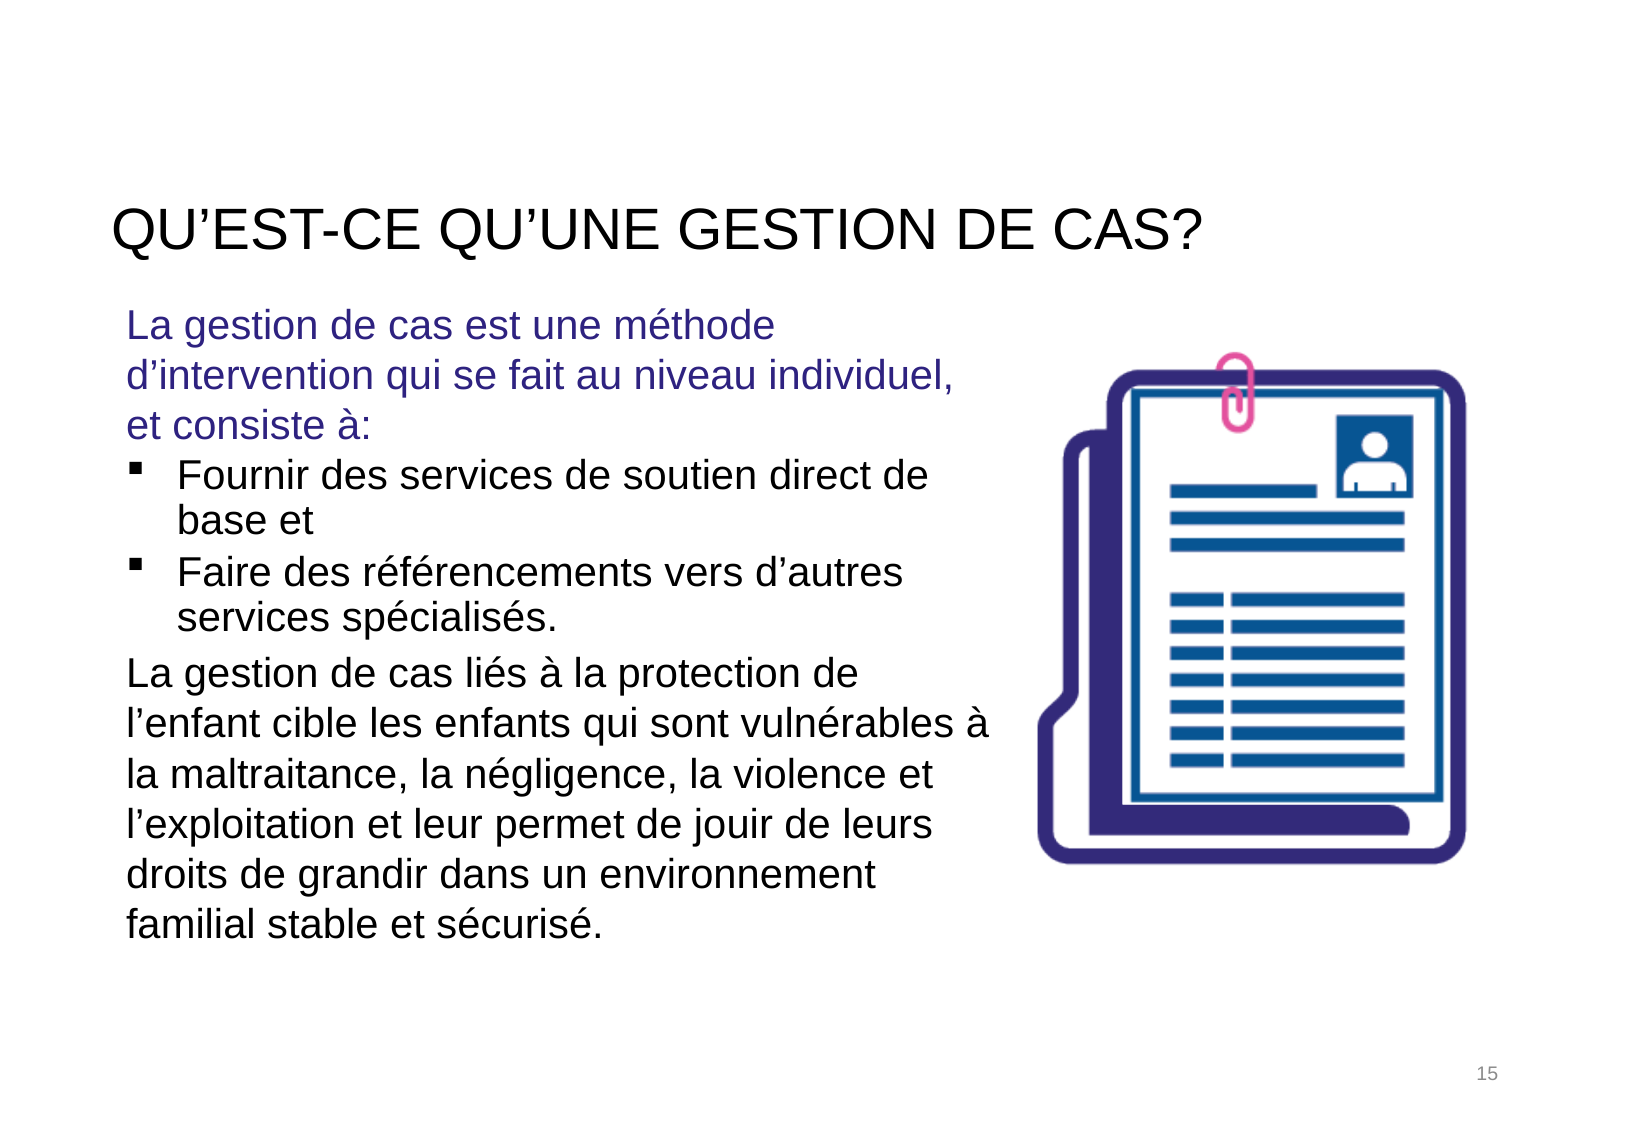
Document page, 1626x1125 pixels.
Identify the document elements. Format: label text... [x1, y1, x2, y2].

list La gestion de cas est une méthode d’intervention qui se fait au niveau individuel, et consiste à: Fournir des services de soutien direct de base et Faire des référencements vers d’autres services spécialisés. La gestion de cas liés à la protection de l’enfant cible les enfants qui sont vulnérables à la maltraitance, la négligence, la violence et l’exploitation et leur permet de jouir de leurs droits de grandir dans un environnement familial stable et sécurisé. [111, 297, 991, 1014]
slide_number 15 [1147, 1042, 1514, 1103]
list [1008, 326, 1487, 885]
title Qu’est-ce qu’une gestion de cas? [111, 59, 1514, 270]
